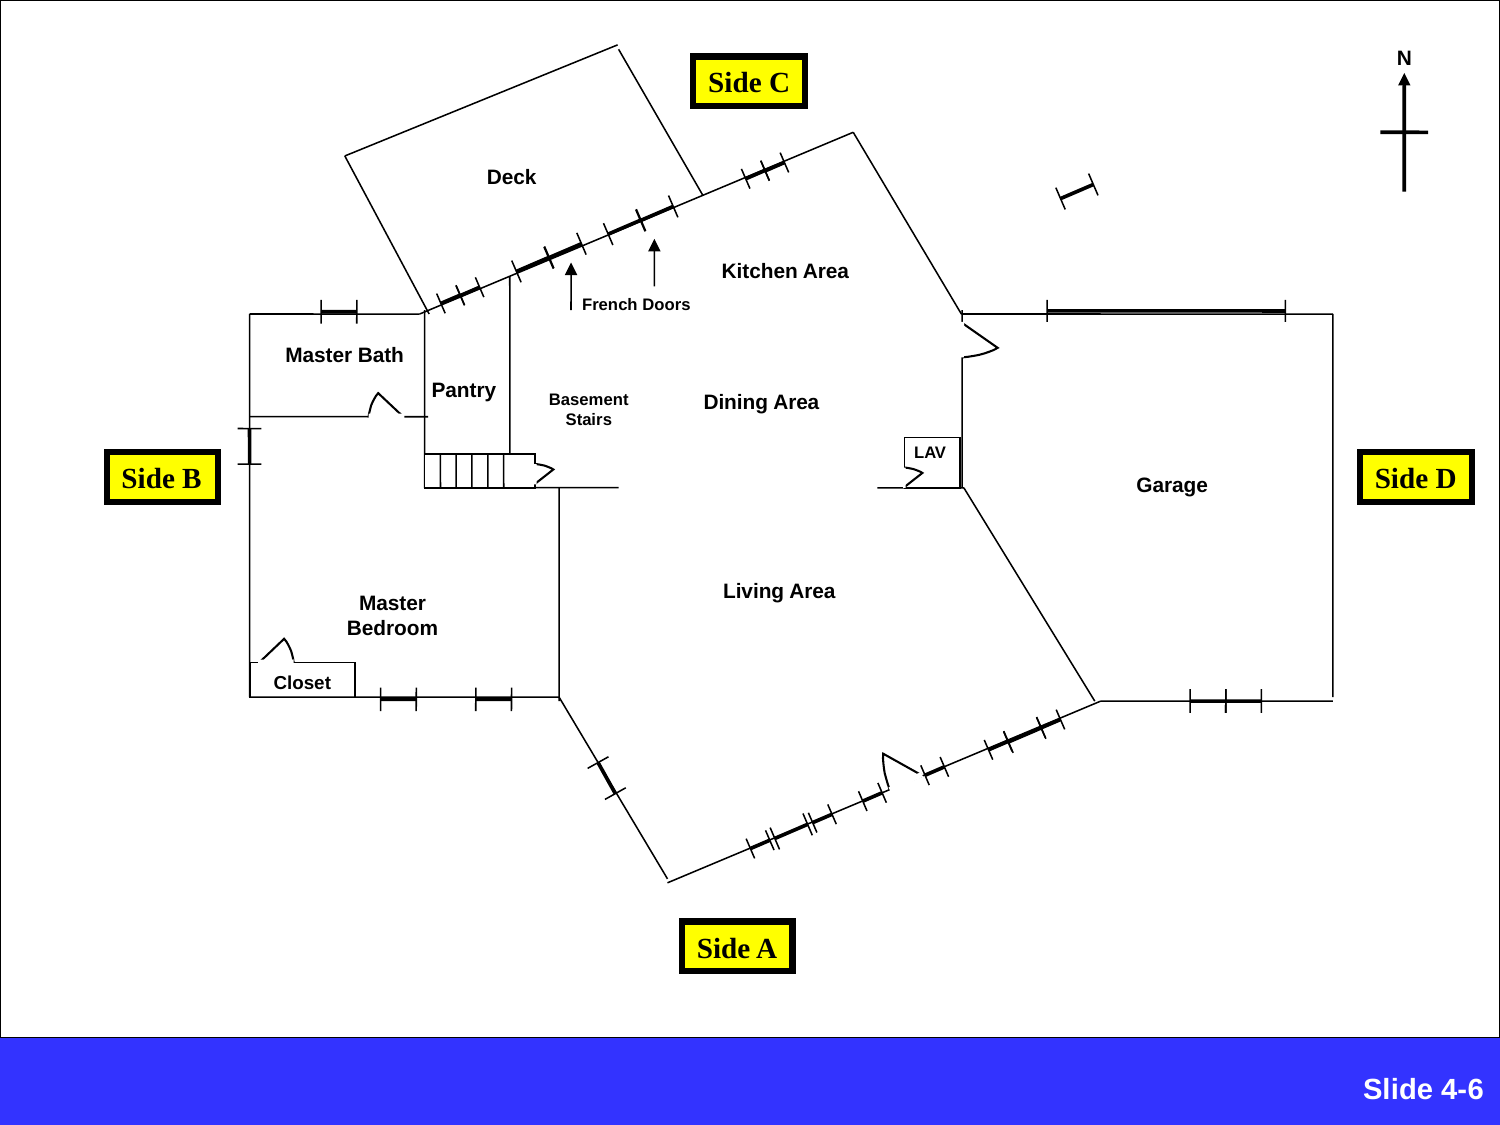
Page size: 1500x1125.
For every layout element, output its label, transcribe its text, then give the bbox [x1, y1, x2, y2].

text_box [106, 37, 1476, 979]
text_box [0, 0, 1500, 1038]
slide_number Slide 4-83 [1148, 1062, 1499, 1125]
